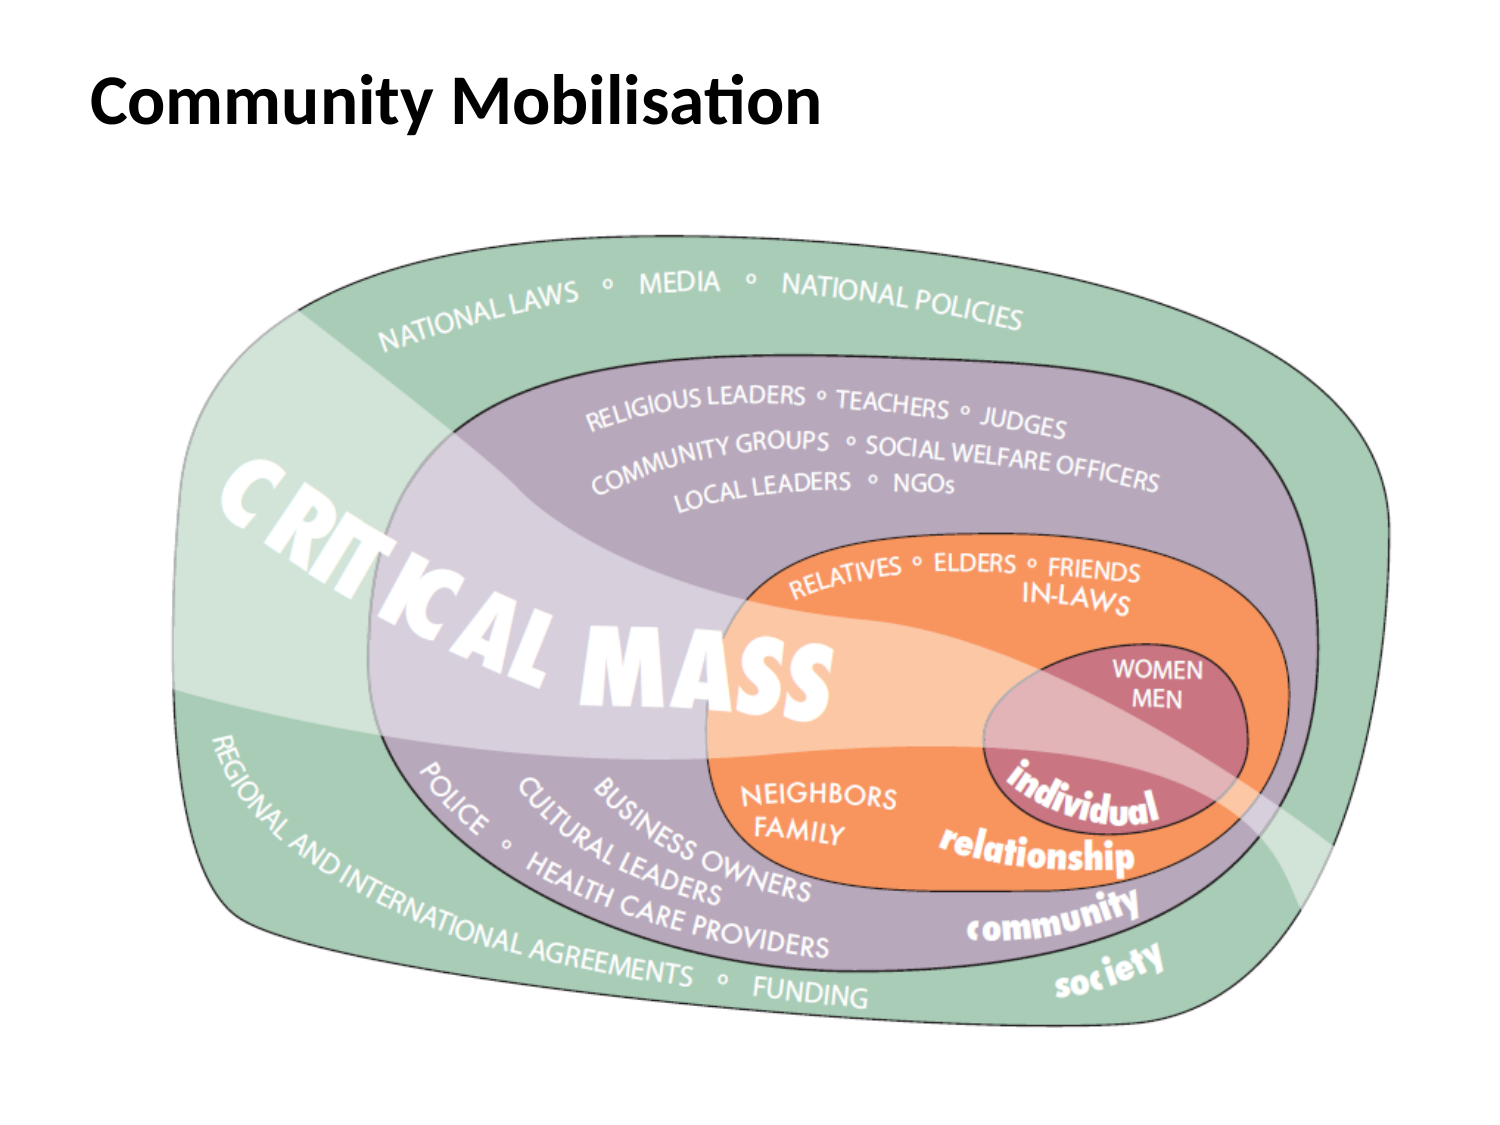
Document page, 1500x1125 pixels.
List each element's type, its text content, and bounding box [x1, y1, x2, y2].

picture [111, 219, 1400, 1059]
title Community Mobilisation [75, 45, 1425, 233]
